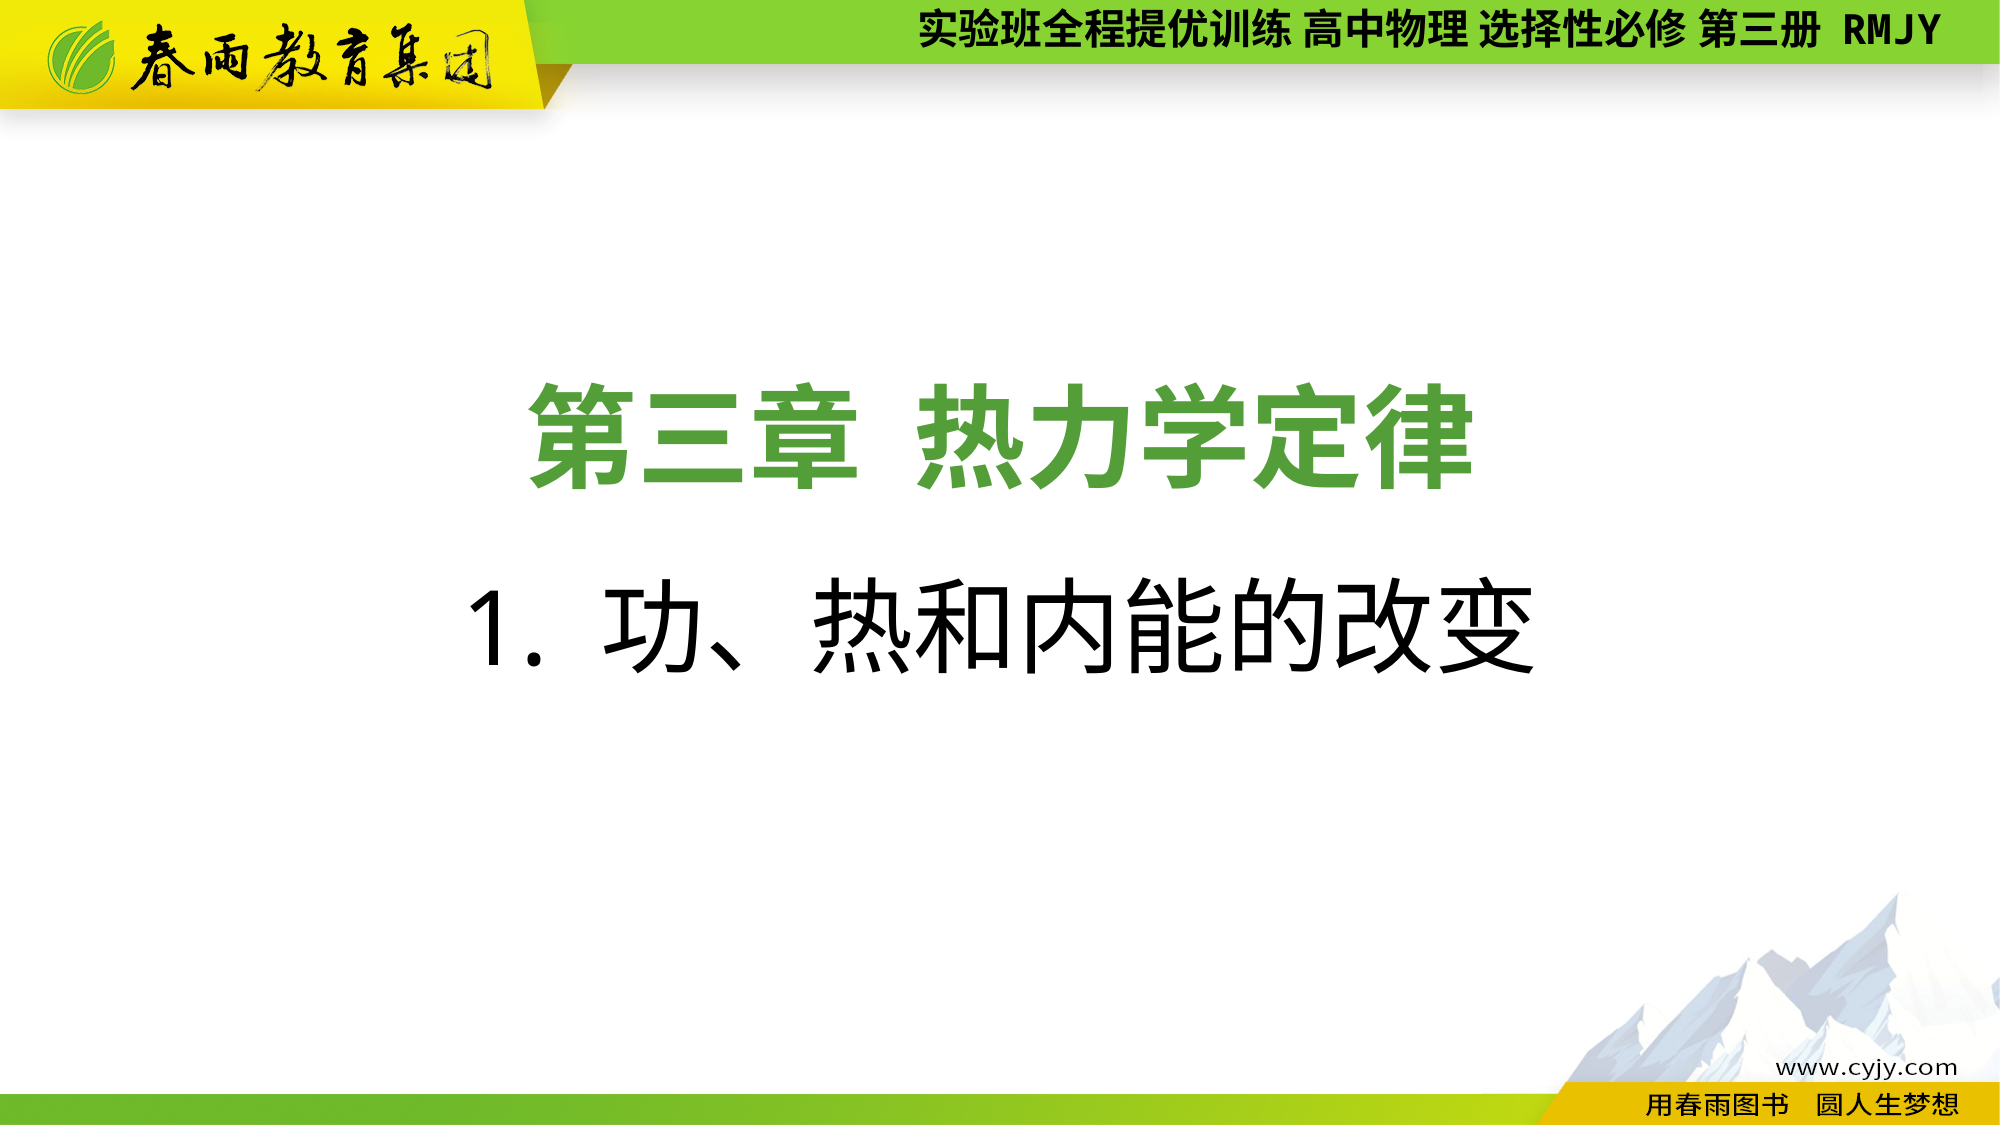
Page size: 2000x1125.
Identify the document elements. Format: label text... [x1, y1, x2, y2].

text_box 第三章 热力学定律 [54, 291, 1946, 491]
picture [0, 0, 2000, 1125]
text_box 1. 功、热和内能的改变 [54, 491, 1946, 694]
